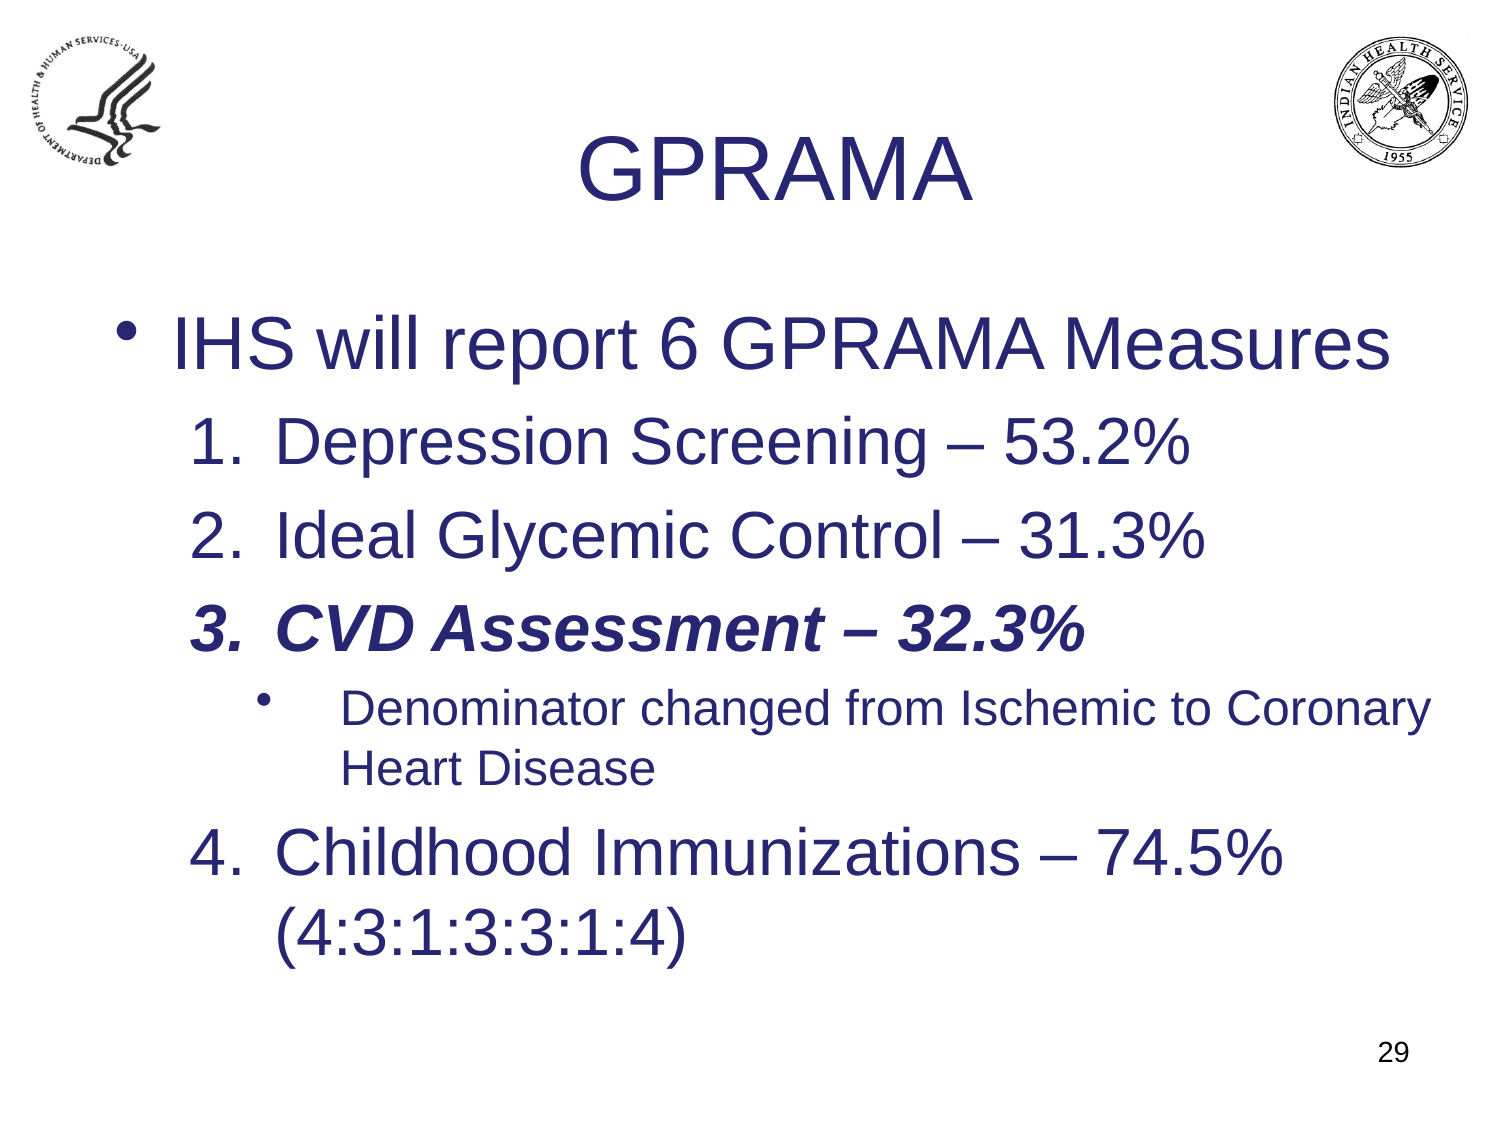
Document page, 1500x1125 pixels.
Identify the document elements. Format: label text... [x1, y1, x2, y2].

text_box IHS will report 6 GPRAMA Measures Depression Screening – 53.2% Ideal Glycemic Control – 31.3% CVD Assessment – 32.3% Denominator changed from Ischemic to Coronary Heart Disease Childhood Immunizations – 74.5% (4:3:1:3:3:1:4) [99, 287, 1450, 1030]
picture [1333, 33, 1469, 169]
slide_number 29 [1074, 1030, 1425, 1104]
text_box GPRAMA [99, 70, 1450, 258]
picture [28, 33, 164, 169]
